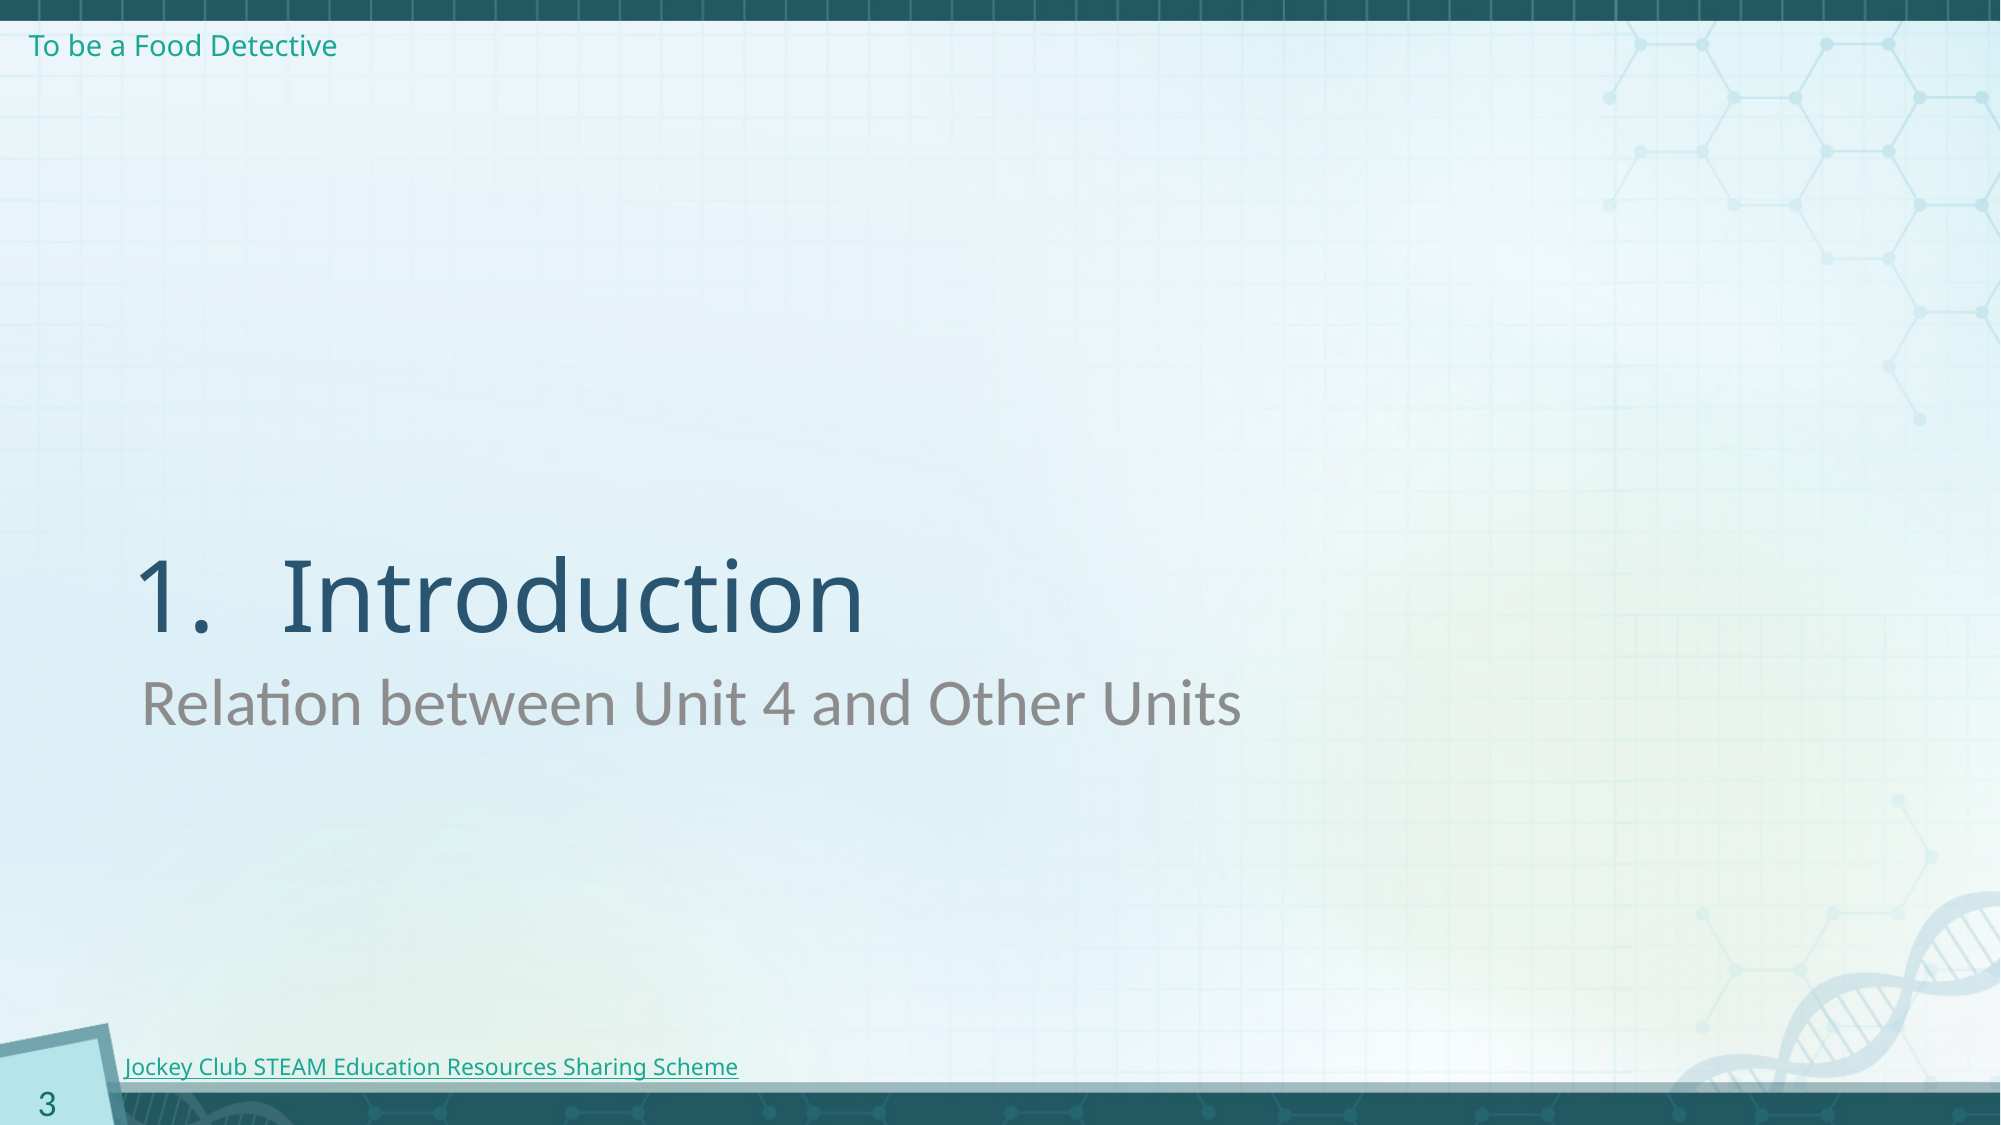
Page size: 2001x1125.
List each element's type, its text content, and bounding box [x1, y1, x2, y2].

slide_number 3 [0, 1071, 96, 1125]
text_box Relation between Unit 4 and Other Units [127, 651, 1538, 793]
text_box Introduction [111, 442, 1522, 743]
picture [0, 0, 2001, 1125]
